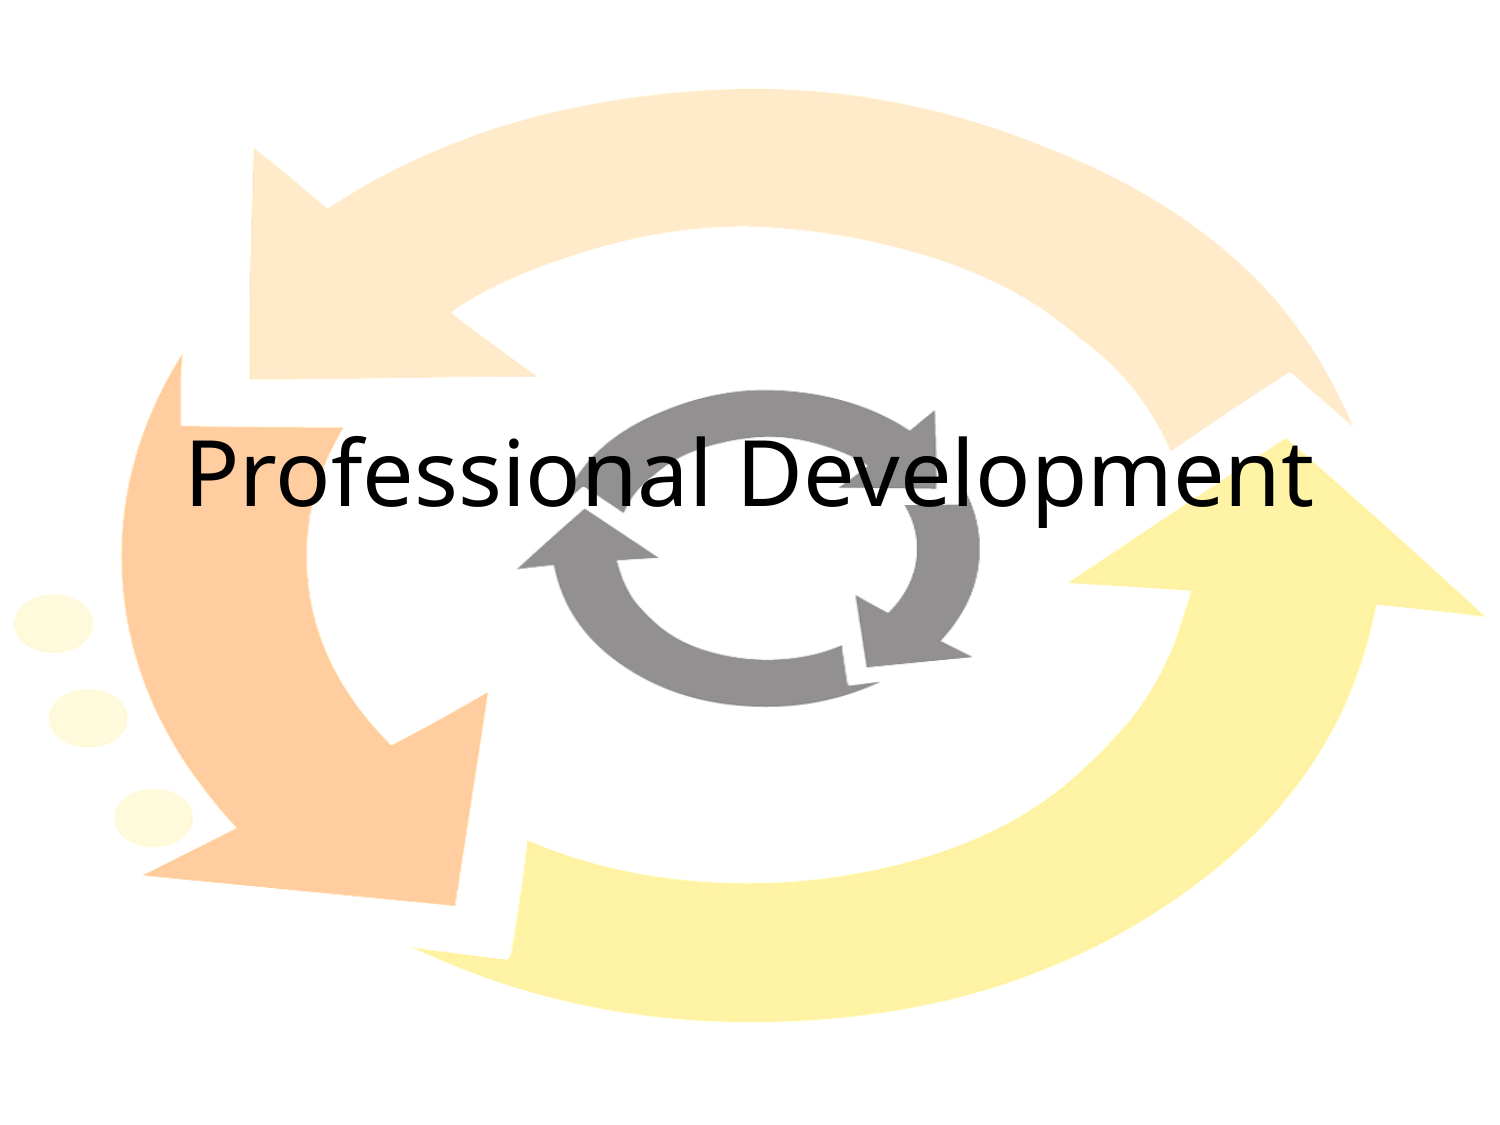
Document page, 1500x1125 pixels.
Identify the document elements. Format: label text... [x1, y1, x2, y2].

title Professional Development [112, 349, 1388, 591]
